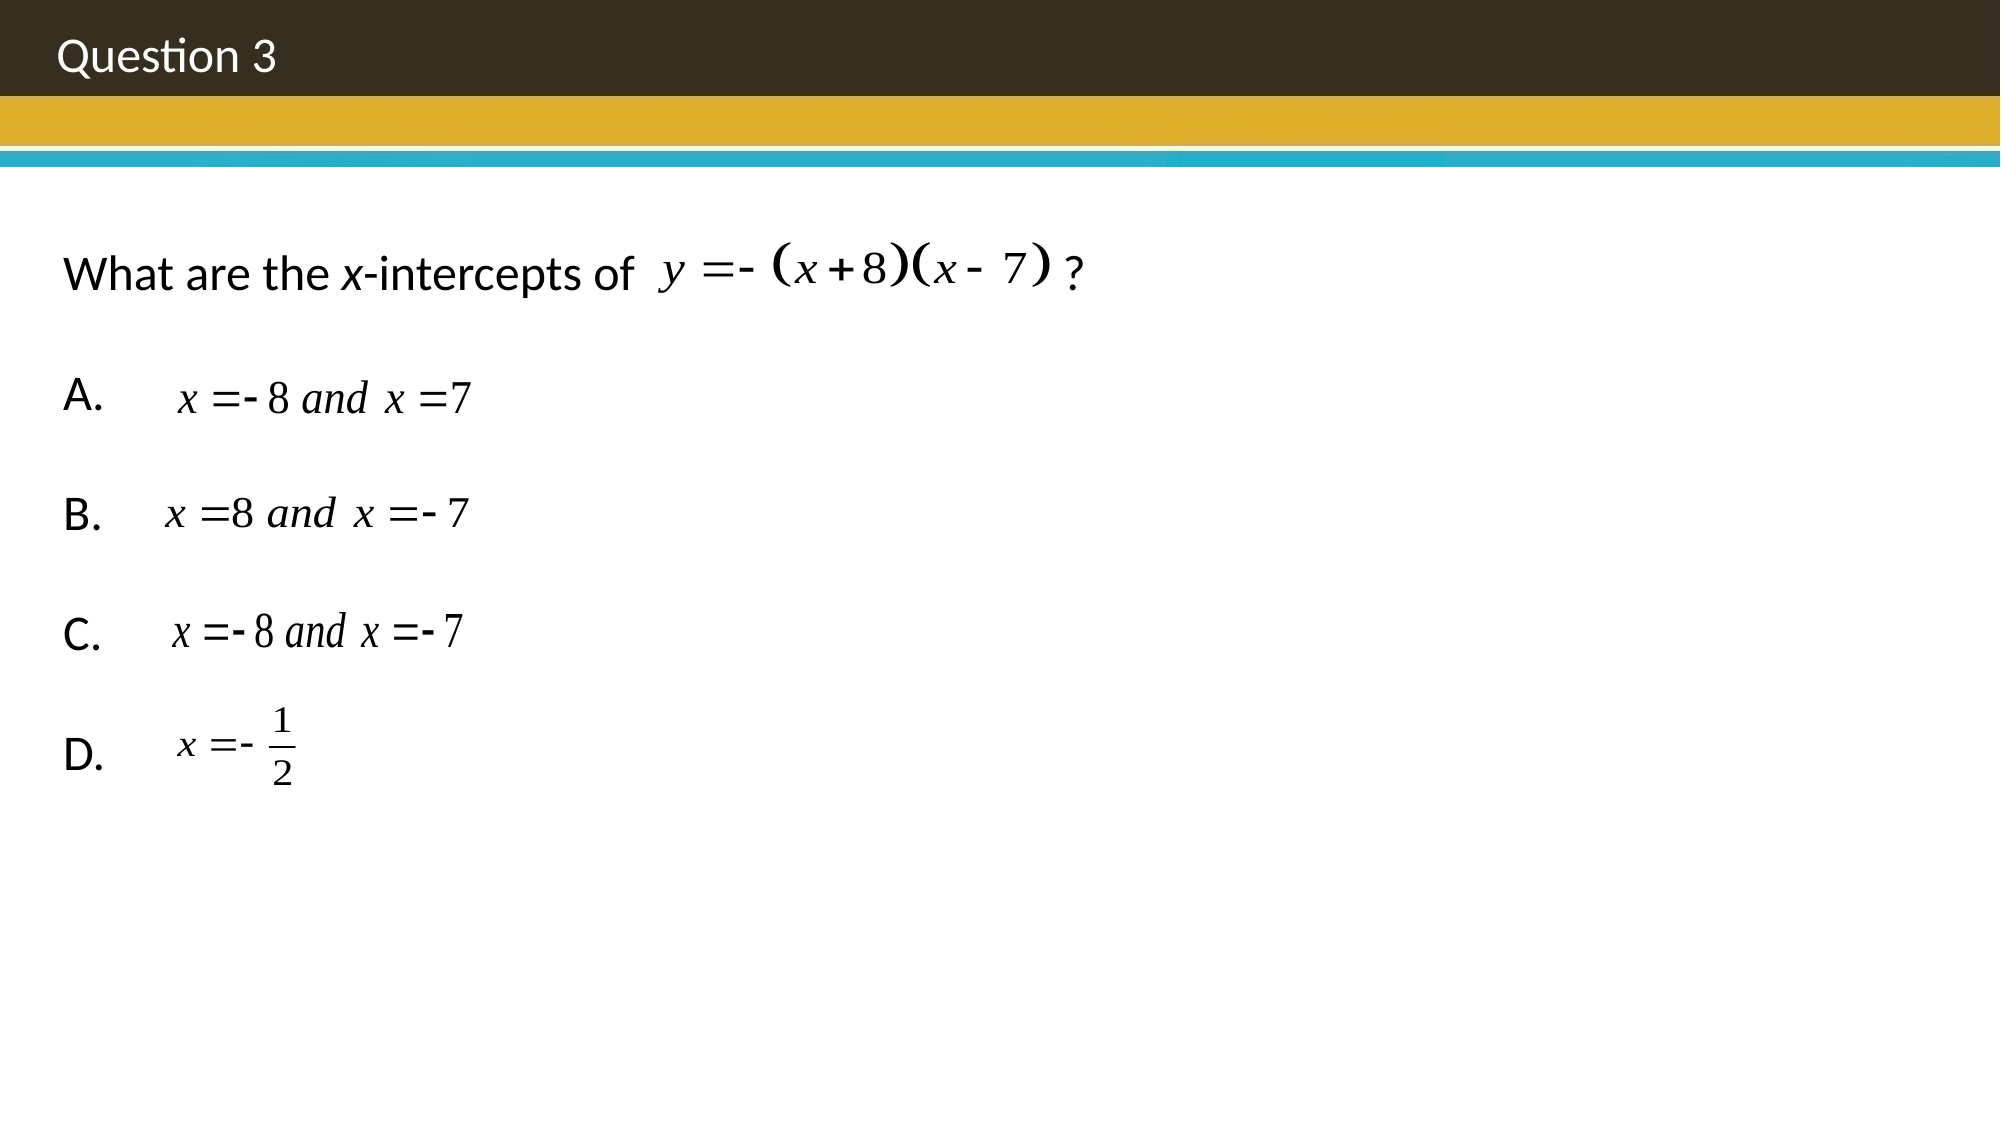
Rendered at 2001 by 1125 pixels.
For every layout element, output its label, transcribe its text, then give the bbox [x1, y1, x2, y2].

picture [164, 601, 472, 660]
picture [169, 696, 304, 794]
picture [156, 487, 480, 539]
picture [649, 233, 1058, 310]
picture [169, 369, 480, 425]
text_box What are the x-intercepts of ? A. B. C. D. [48, 233, 1928, 789]
picture [0, 0, 2000, 167]
text_box Question 3 [41, 14, 293, 90]
